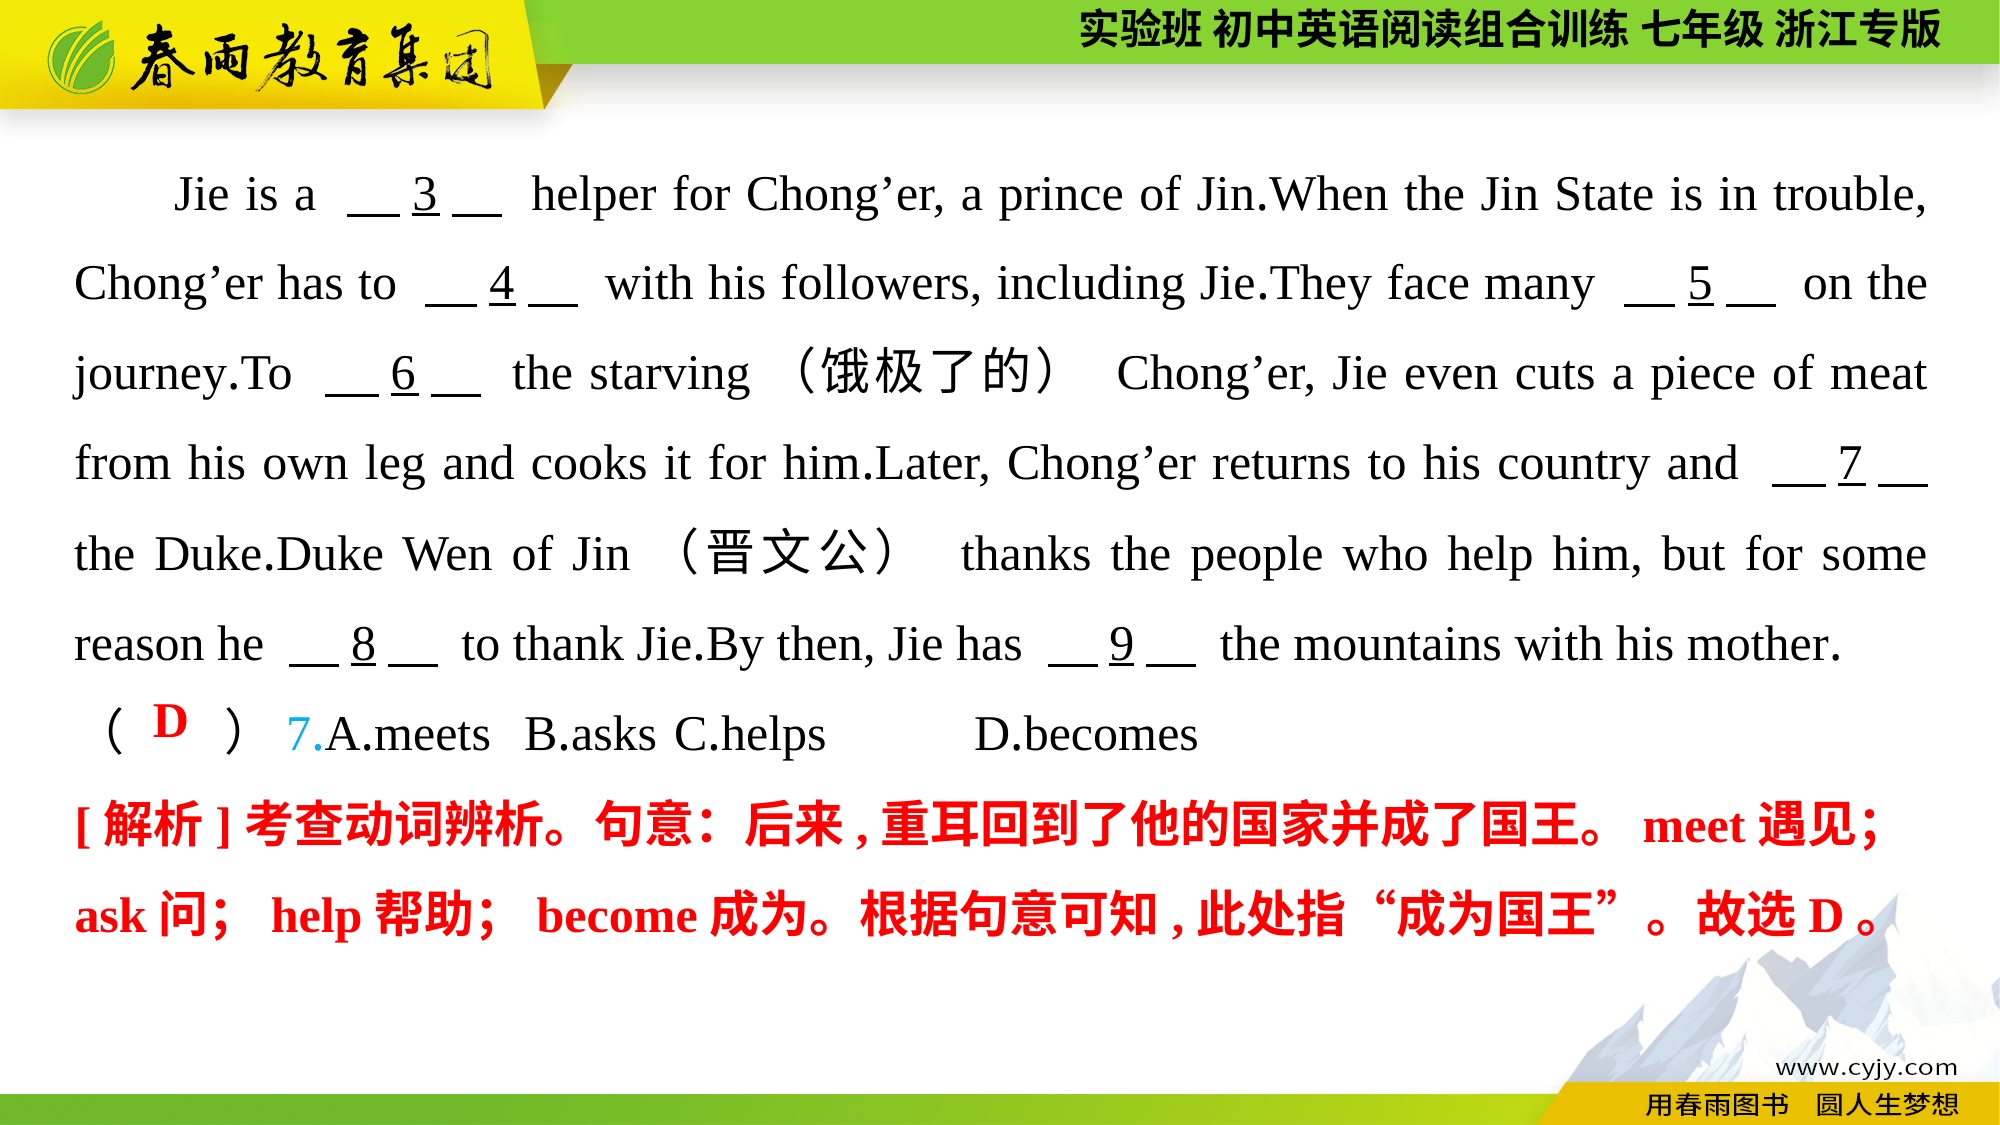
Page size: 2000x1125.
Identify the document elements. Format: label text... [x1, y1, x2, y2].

picture [0, 0, 2000, 1125]
text_box [解析]考查动词辨析。句意：后来,重耳回到了他的国家并成了国王。meet遇见；ask问；help帮助；become成为。根据句意可知,此处指“成为国王”。故选D。 [59, 755, 1933, 951]
list Jie is a 3 helper for Chong’er, a prince of Jin.When the Jin State is in trouble, Chong’er has to 4 with his followers, including Jie.They face many 5 on the journey.To 6 the starving（饿极了的） Chong’er, Jie even cuts a piece of meat from his own leg and cooks it for him.Later, Chong’er returns to his country and 7 the Duke.Duke Wen of Jin（晋文公） thanks the people who help him, but for some reason he 8 to thank Jie.By then, Jie has 9 the mountains with his mother. （ ）7.A.meets B.asks C.helps D.becomes [59, 122, 1944, 774]
text_box D [138, 680, 204, 755]
